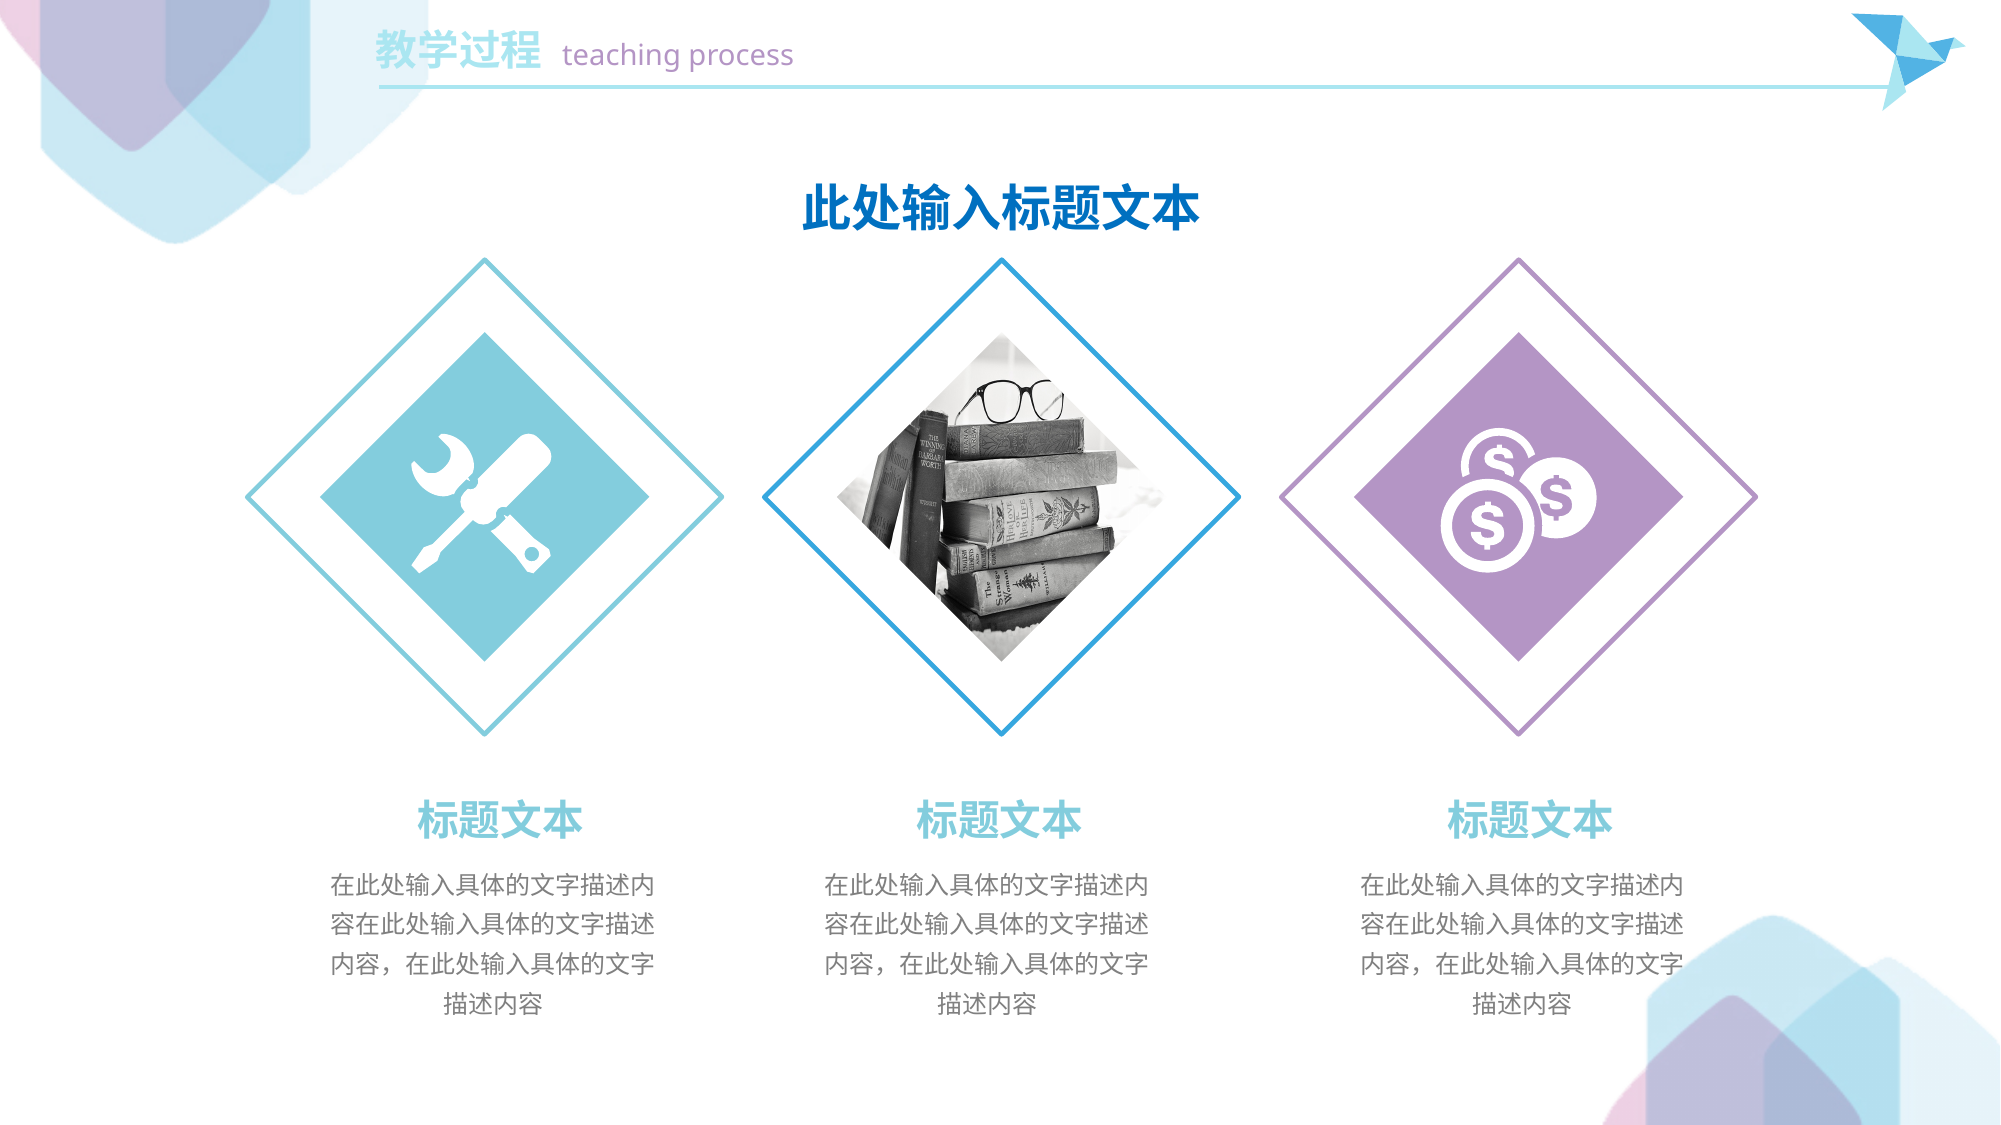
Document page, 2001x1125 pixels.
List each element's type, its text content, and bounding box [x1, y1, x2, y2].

picture [1604, 855, 2001, 1125]
text_box 在此处输入具体的文字描述内容在此处输入具体的文字描述内容，在此处输入具体的文字描述内容 [308, 852, 678, 1026]
text_box 标题文本 [885, 786, 1115, 852]
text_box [1440, 427, 1597, 573]
text_box [1281, 259, 1756, 735]
text_box [247, 259, 722, 735]
text_box 在此处输入具体的文字描述内容在此处输入具体的文字描述内容，在此处输入具体的文字描述内容 [807, 852, 1167, 1026]
text_box [764, 259, 1239, 735]
text_box 在此处输入具体的文字描述内容在此处输入具体的文字描述内容，在此处输入具体的文字描述内容 [1338, 852, 1707, 1026]
text_box 标题文本 [1416, 786, 1645, 852]
picture [0, 0, 492, 319]
text_box [411, 433, 552, 574]
text_box 标题文本 [386, 786, 616, 852]
text_box 此处输入标题文本 [786, 169, 1217, 245]
